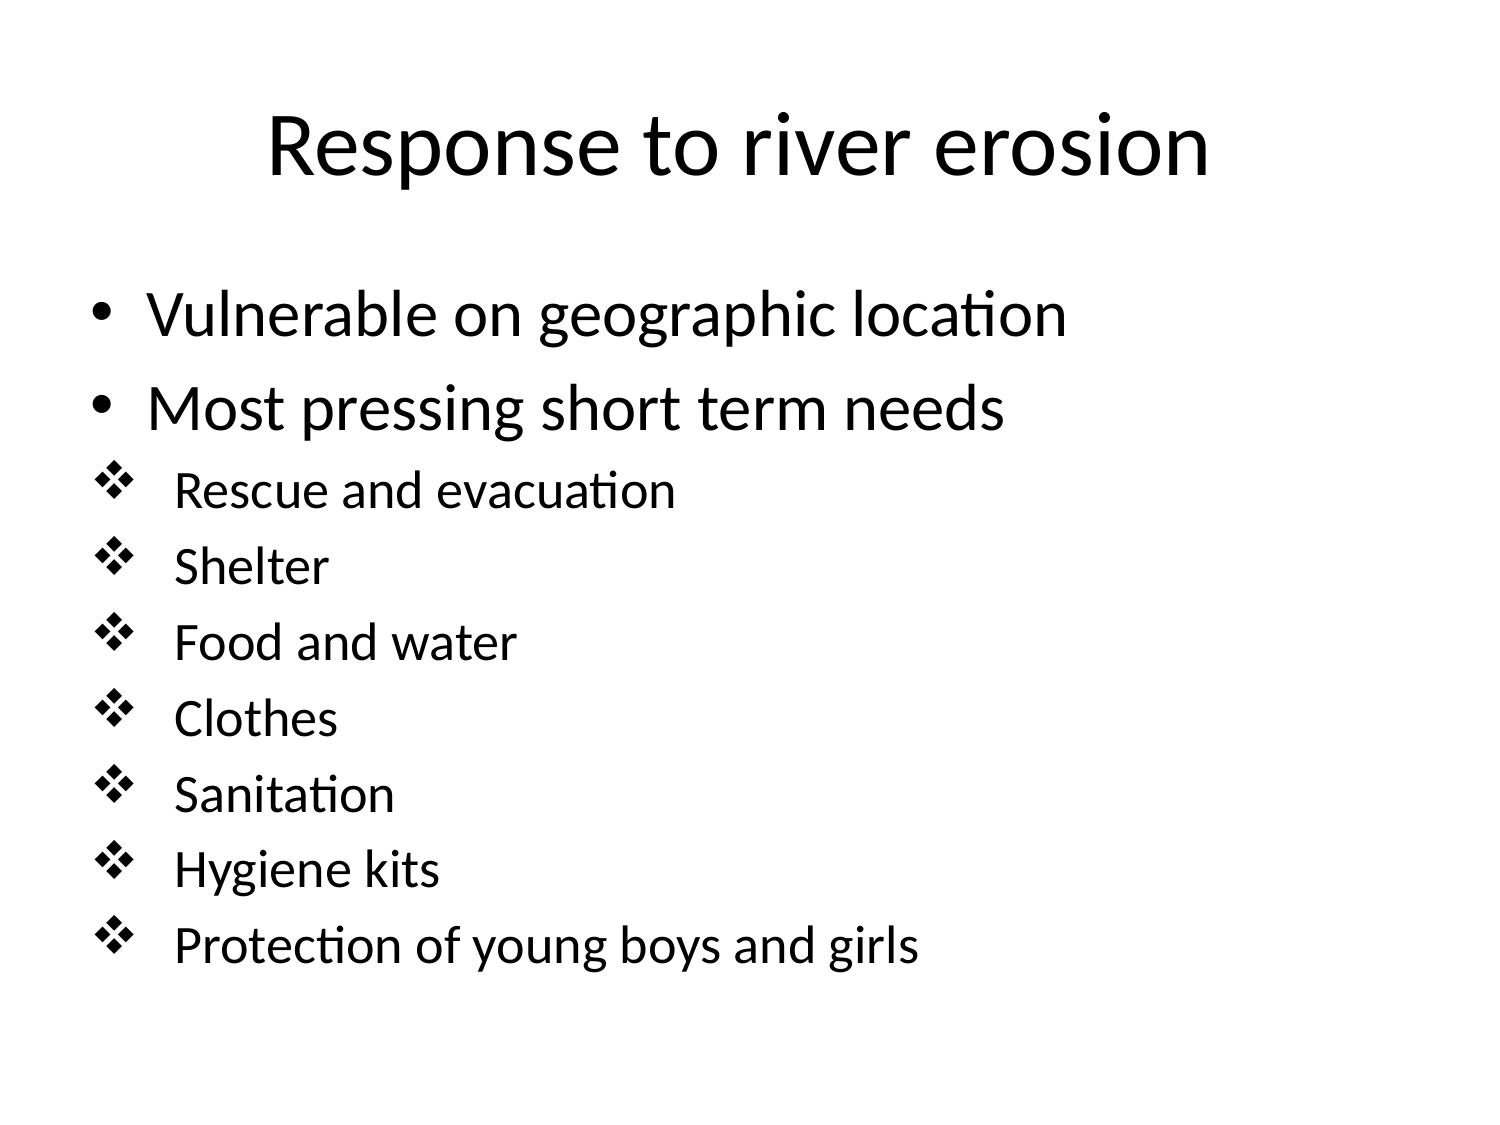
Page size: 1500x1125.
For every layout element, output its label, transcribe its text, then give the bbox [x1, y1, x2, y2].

list Vulnerable on geographic location Most pressing short term needs Rescue and evacuation Shelter Food and water Clothes Sanitation Hygiene kits Protection of young boys and girls [75, 262, 1425, 1005]
title Response to river erosion [75, 45, 1425, 233]
